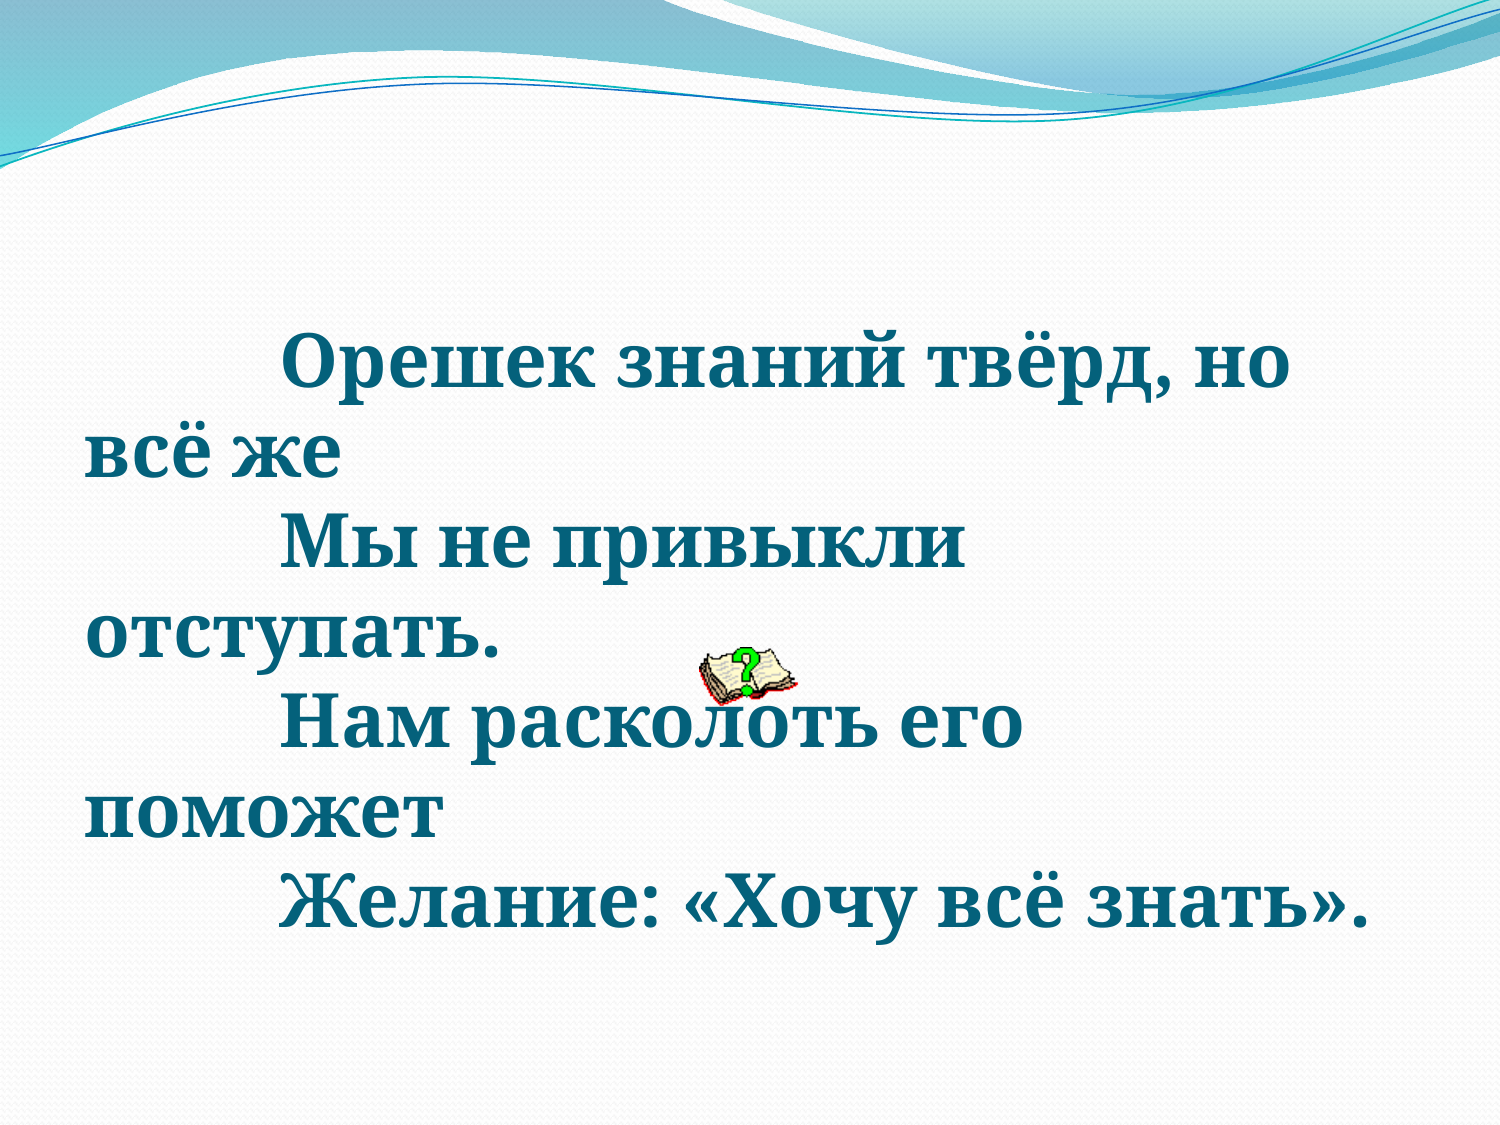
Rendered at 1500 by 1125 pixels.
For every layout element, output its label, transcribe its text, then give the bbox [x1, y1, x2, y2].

text_box [692, 648, 807, 720]
text_box Орешек знаний твёрд, но всё же Мы не привыкли отступать. Нам расколоть его поможет Желание: «Хочу всё знать». [70, 304, 1418, 950]
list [699, 647, 801, 708]
